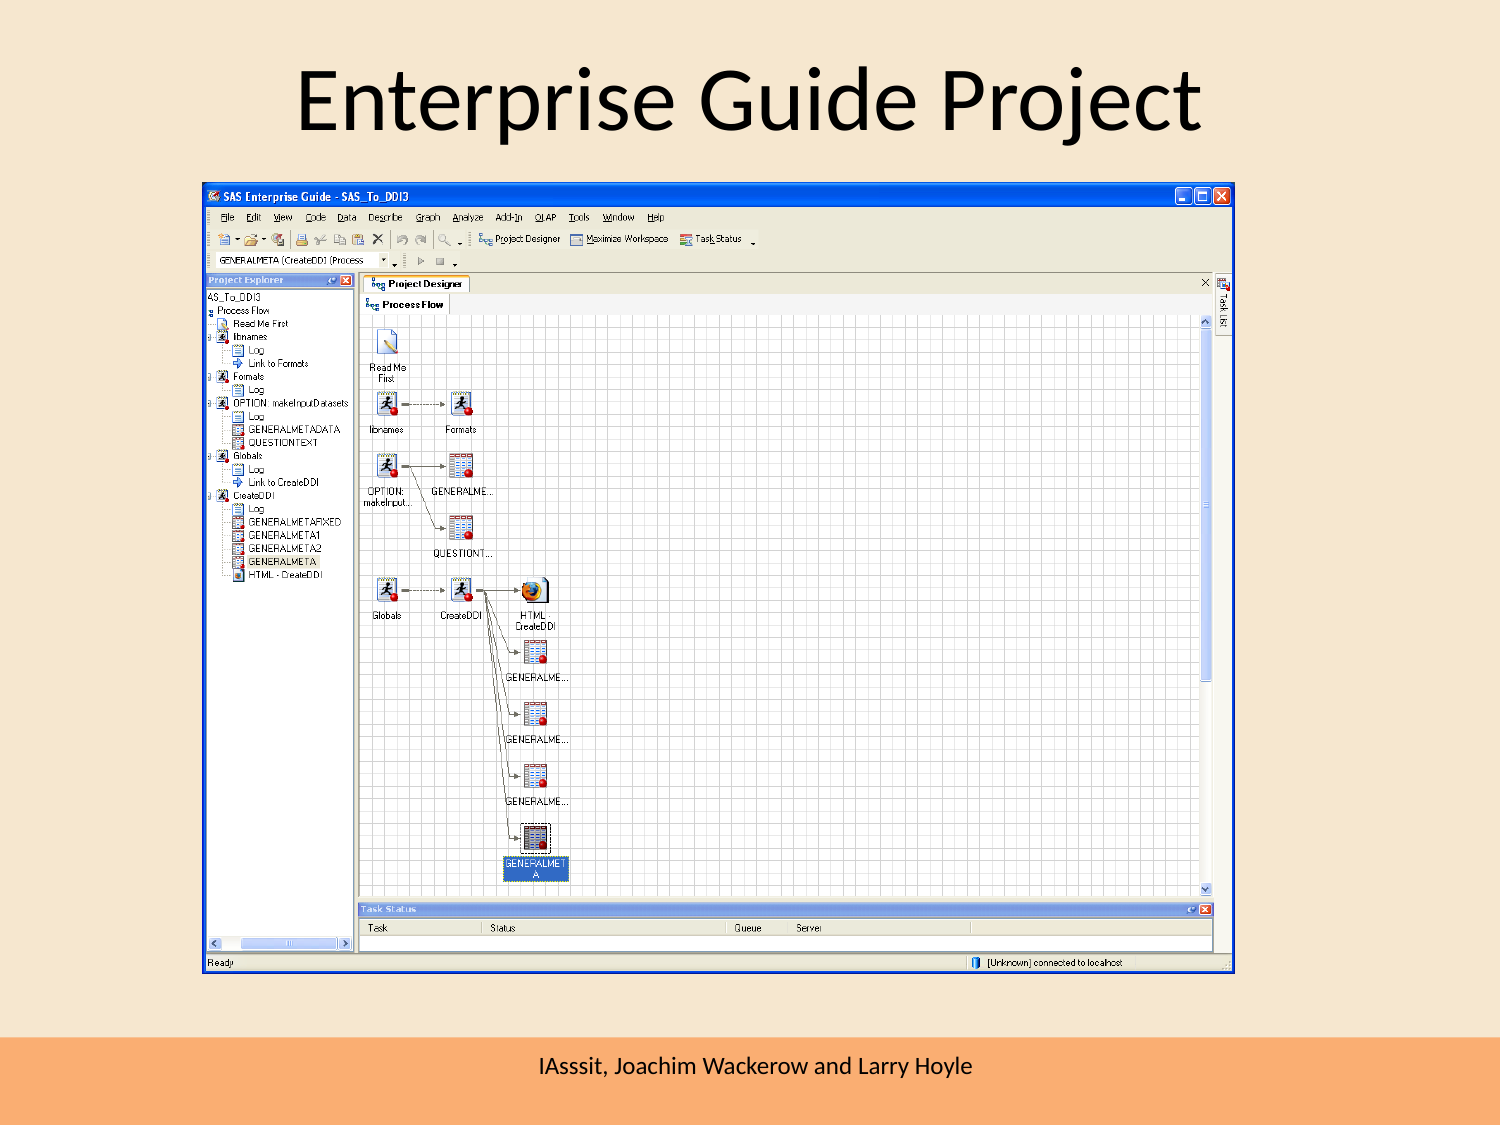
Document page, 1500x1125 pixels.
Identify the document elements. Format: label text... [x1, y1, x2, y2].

footer IAsssit, Joachim Wackerow and Larry Hoyle [399, 1042, 1113, 1103]
title Enterprise Guide Project [75, 0, 1425, 188]
picture [202, 182, 1235, 974]
